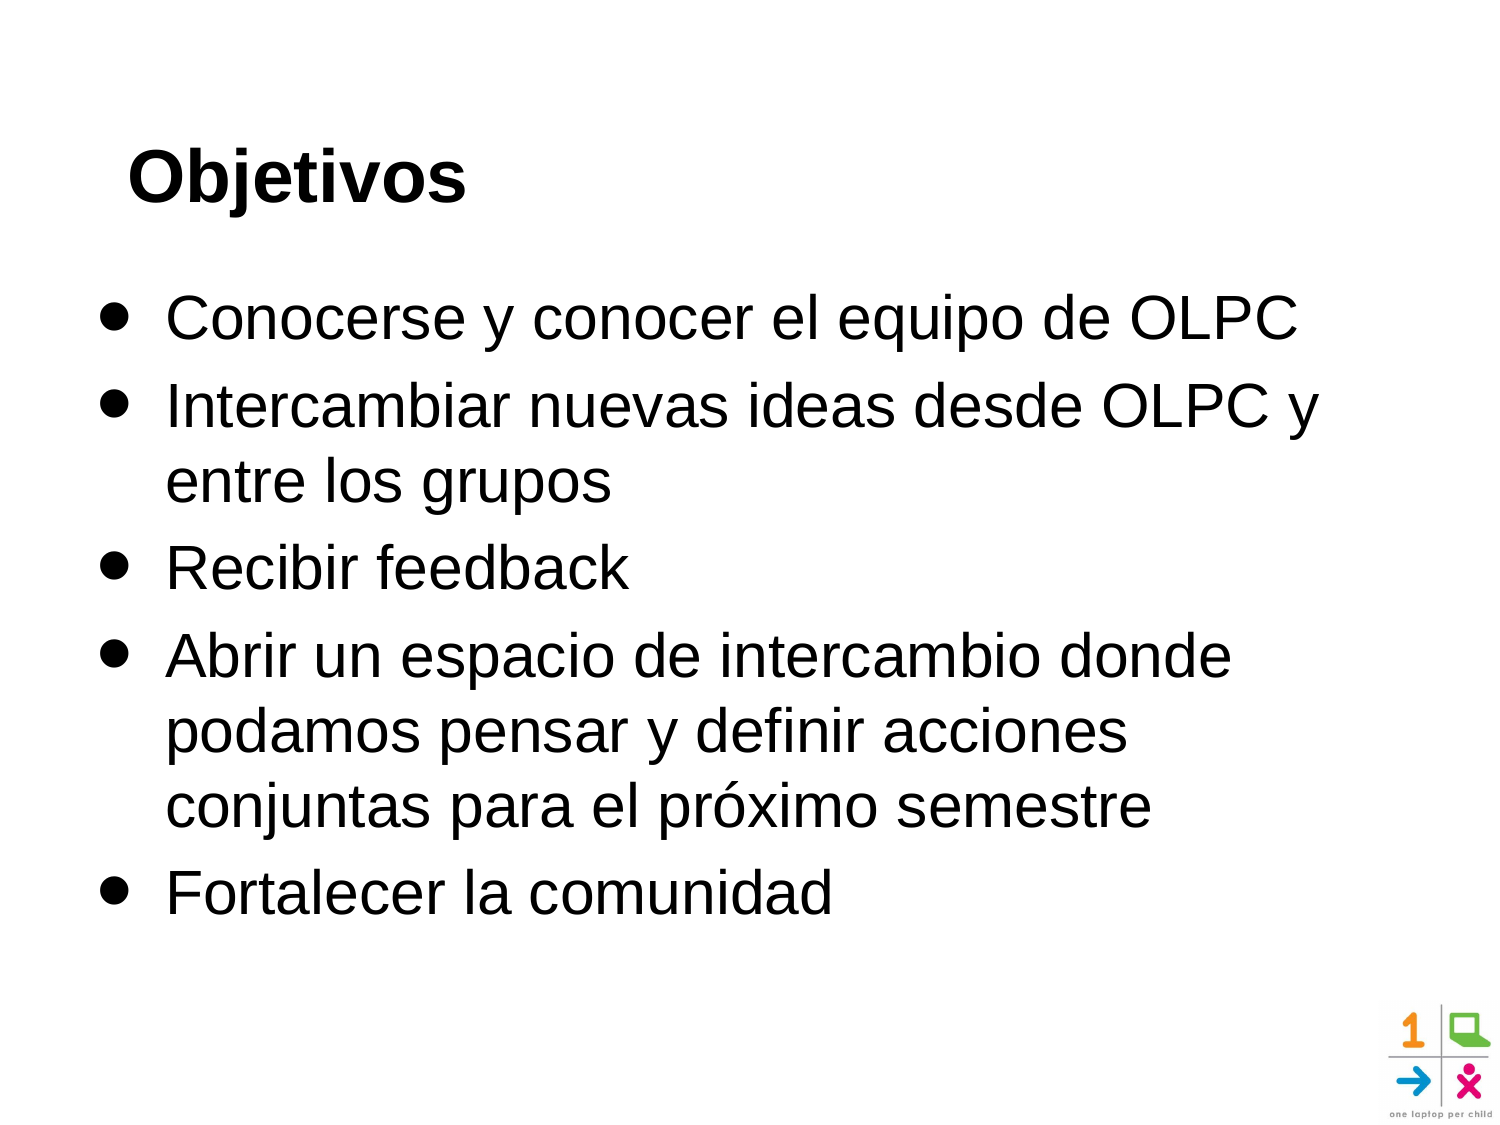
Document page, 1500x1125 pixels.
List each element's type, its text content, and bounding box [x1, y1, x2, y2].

title Objetivos [75, 14, 1425, 233]
list Conocerse y conocer el equipo de OLPC Intercambiar nuevas ideas desde OLPC y entre los grupos Recibir feedback Abrir un espacio de intercambio donde podamos pensar y definir acciones conjuntas para el próximo semestre Fortalecer la comunidad [75, 262, 1425, 943]
text_box [1378, 1000, 1500, 1125]
